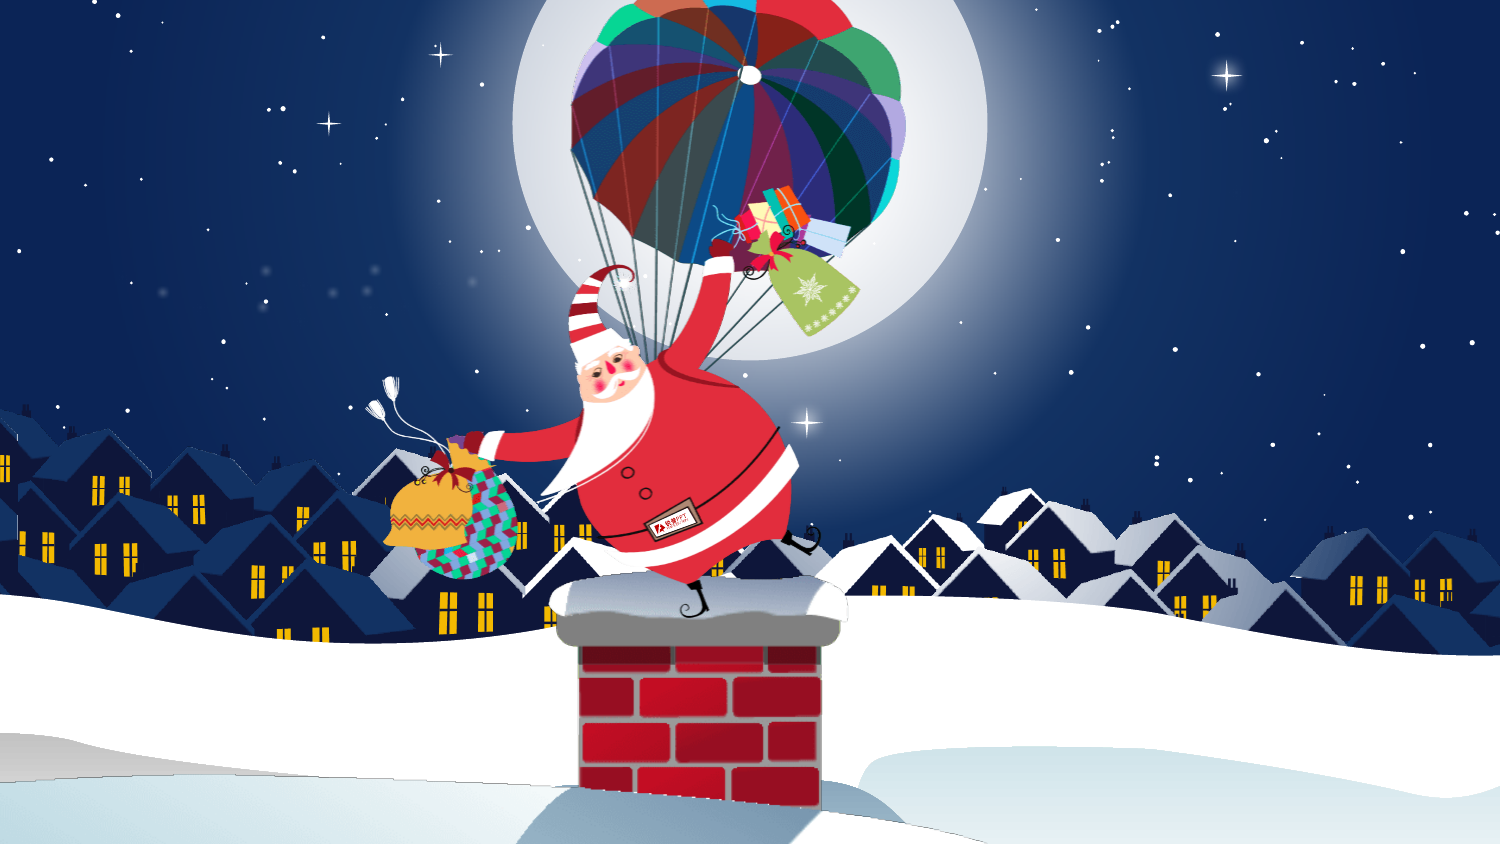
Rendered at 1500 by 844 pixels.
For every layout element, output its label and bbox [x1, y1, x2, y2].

text_box [0, 0, 1500, 844]
